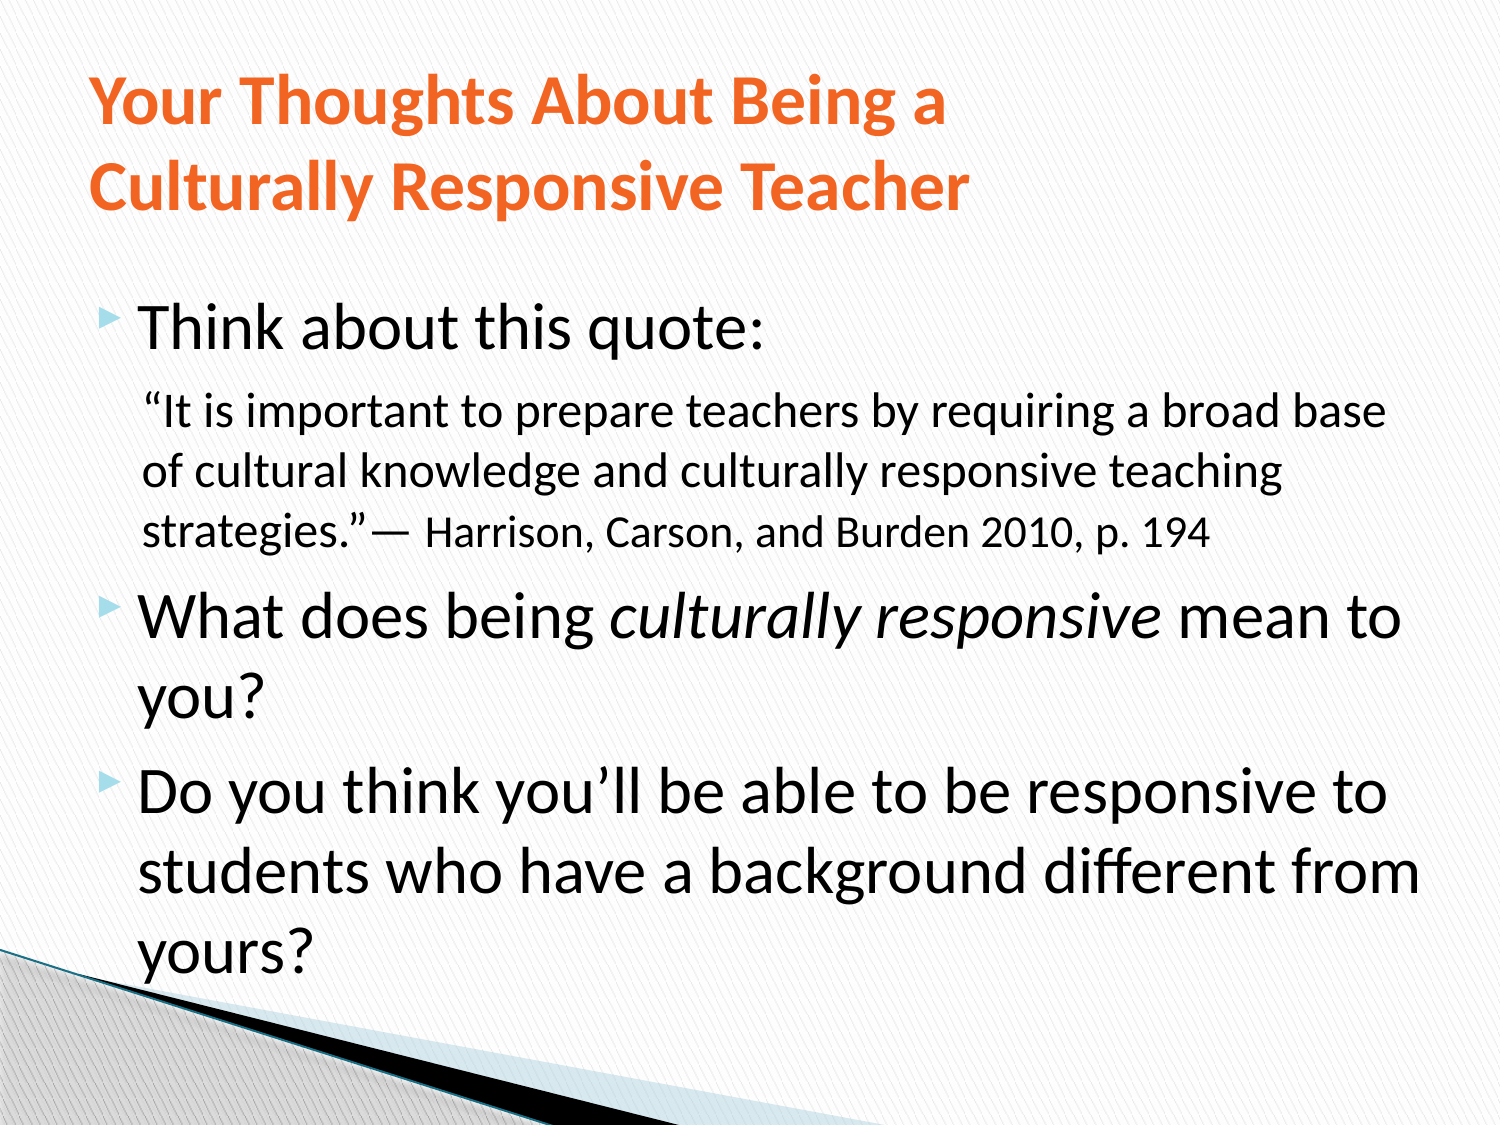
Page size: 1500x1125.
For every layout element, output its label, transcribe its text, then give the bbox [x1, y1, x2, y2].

list Think about this quote: “It is important to prepare teachers by requiring a broad base of cultural knowledge and culturally responsive teaching strategies.”— Harrison, Carson, and Burden 2010, p. 194 What does being culturally responsive mean to you? Do you think you’ll be able to be responsive to students who have a background different from yours? [62, 275, 1450, 1055]
title Your Thoughts About Being a Culturally Responsive Teacher [75, 45, 1425, 233]
